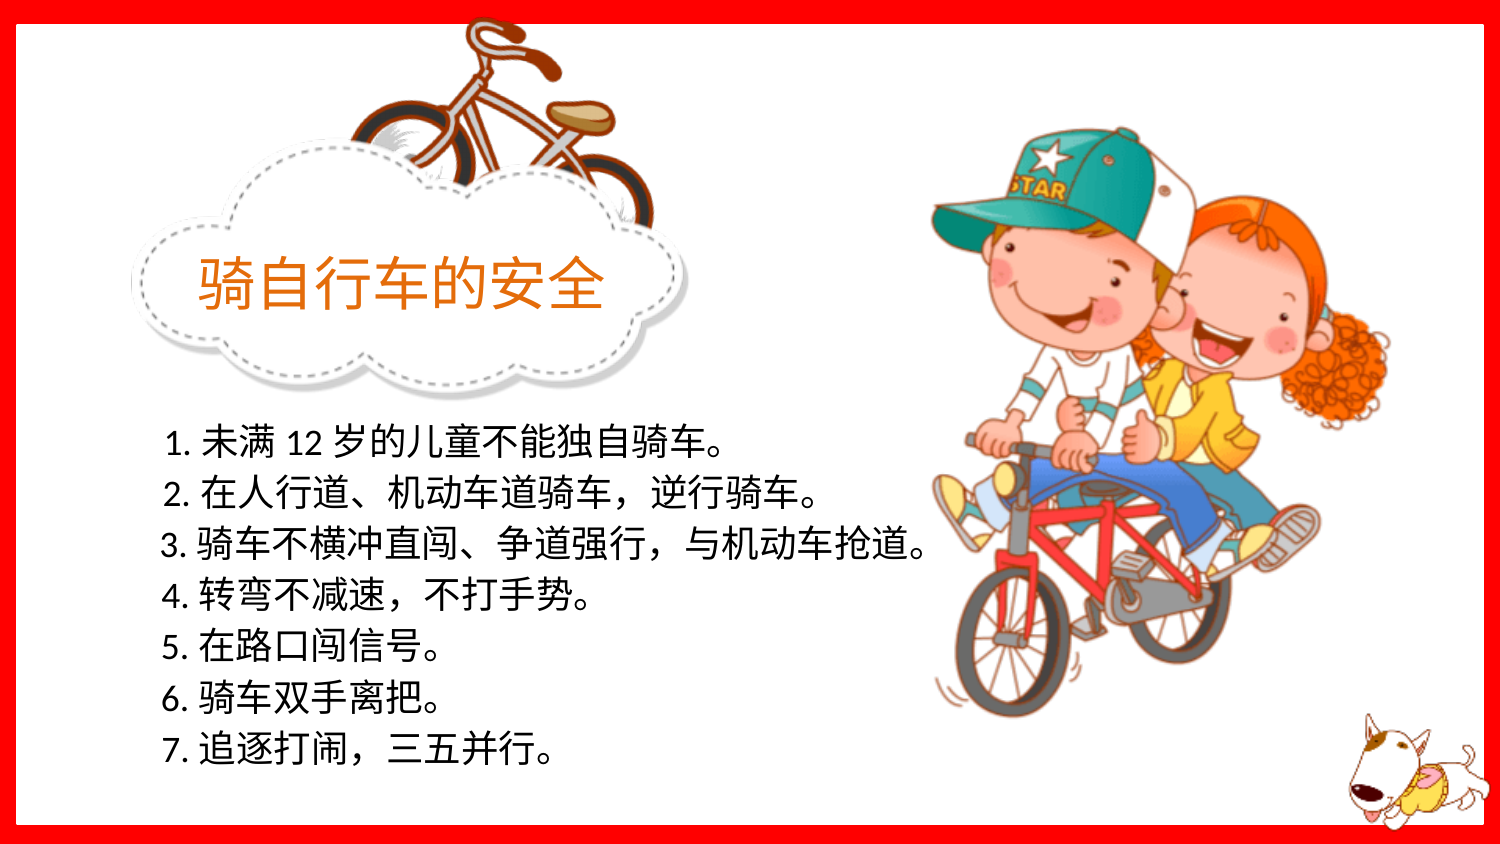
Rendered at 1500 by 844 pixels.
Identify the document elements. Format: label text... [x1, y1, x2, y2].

text_box 2.在人行道、机动车道骑车，逆行骑车。 [147, 461, 853, 512]
text_box 6.骑车双手离把。 [145, 666, 476, 771]
text_box 7.追逐打闹，三五并行。 [146, 717, 589, 823]
text_box 1.未满12岁的儿童不能独自骑车。 [148, 410, 762, 461]
picture [95, 0, 702, 423]
picture [913, 112, 1500, 841]
text_box 5.在路口闯信号。 [145, 614, 476, 666]
text_box 3.骑车不横冲直闯、争道强行，与机动车抢道。 [144, 512, 908, 618]
text_box 4.转弯不减速，不打手势。 [146, 563, 627, 669]
